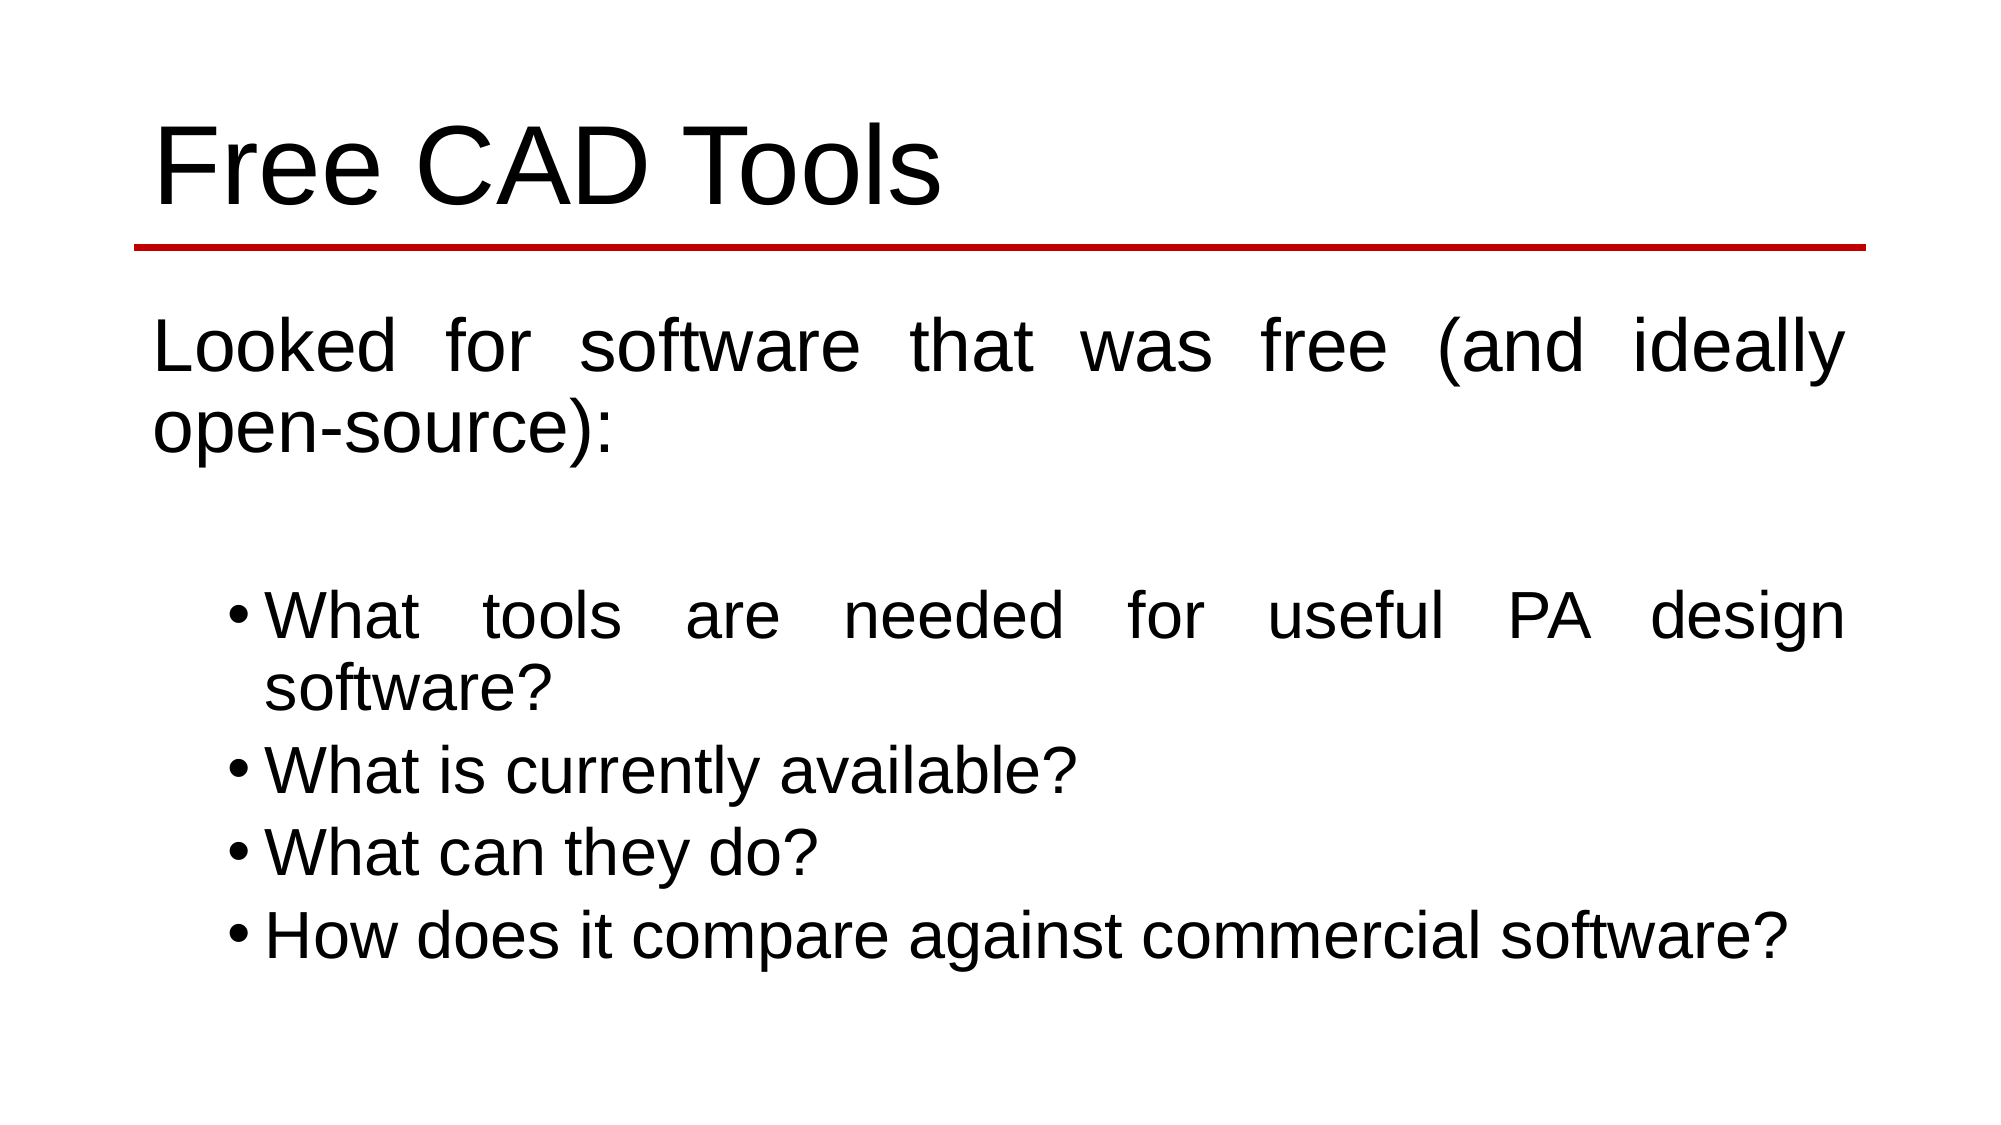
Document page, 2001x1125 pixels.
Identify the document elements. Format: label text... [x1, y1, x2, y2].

list Looked for software that was free (and ideally open-source): What tools are needed for useful PA design software? What is currently available? What can they do? How does it compare against commercial software? [137, 299, 1863, 1014]
title Free CAD Tools [137, 59, 1863, 278]
